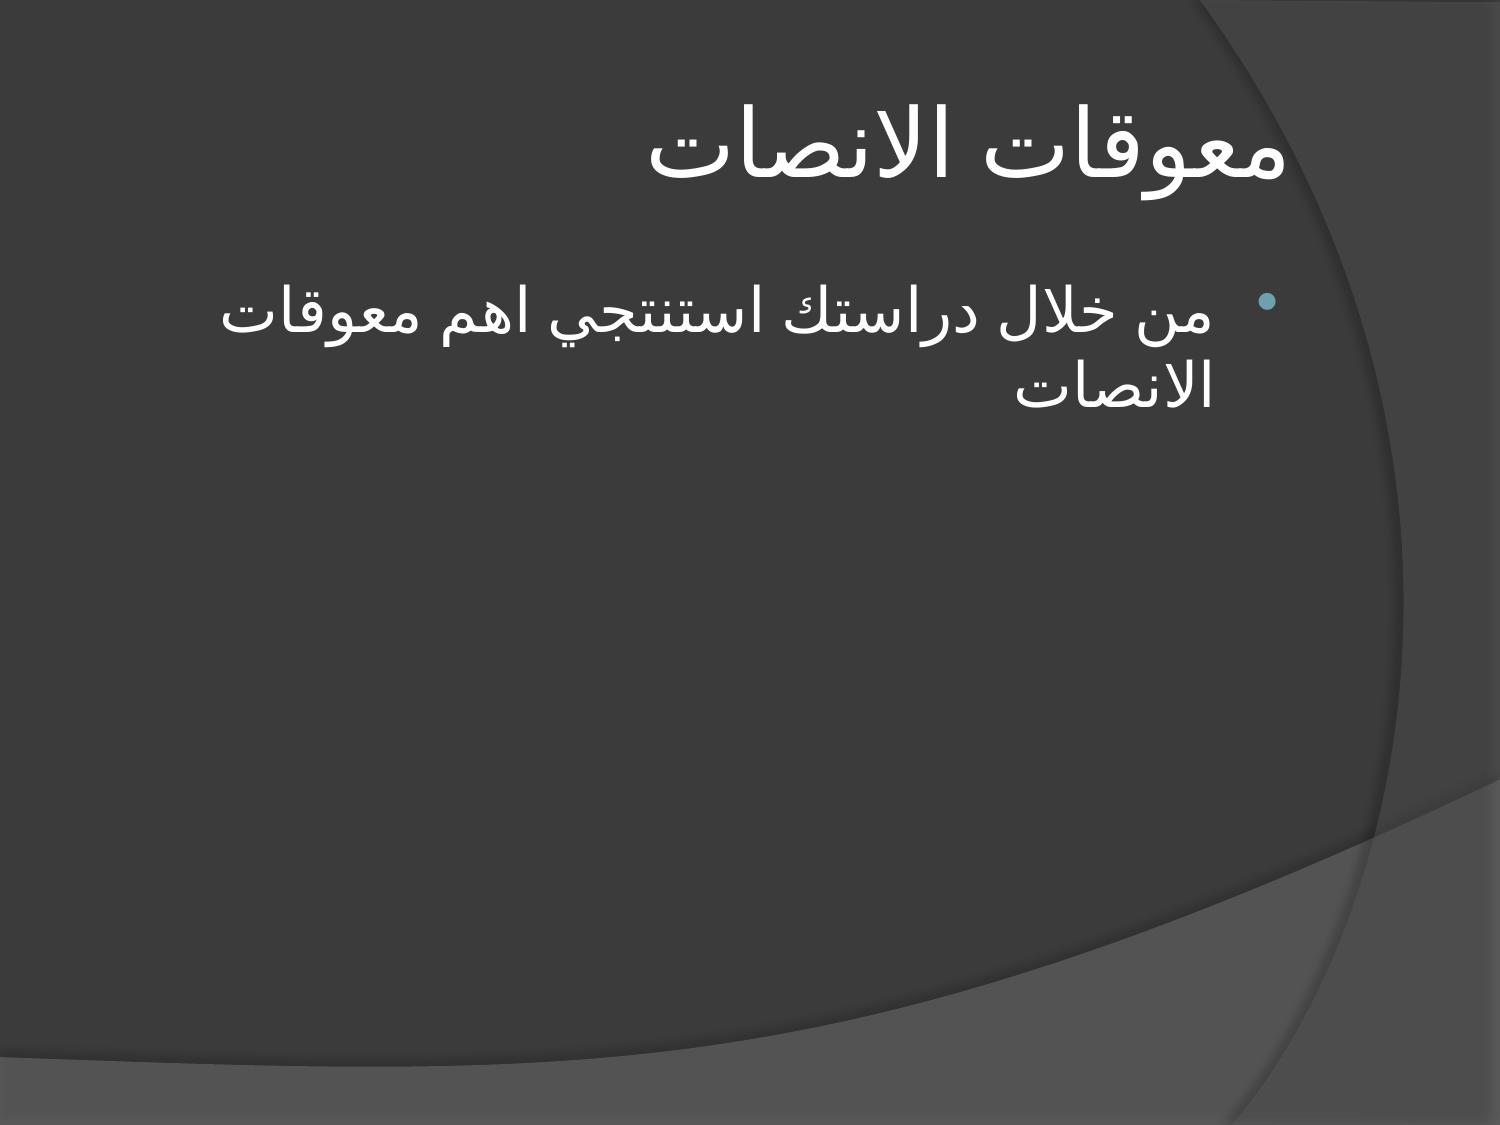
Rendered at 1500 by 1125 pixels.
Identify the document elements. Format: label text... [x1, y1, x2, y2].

title معوقات الانصات [75, 45, 1300, 233]
list من خلال دراستك استنتجي اهم معوقات الانصات [75, 262, 1300, 1005]
